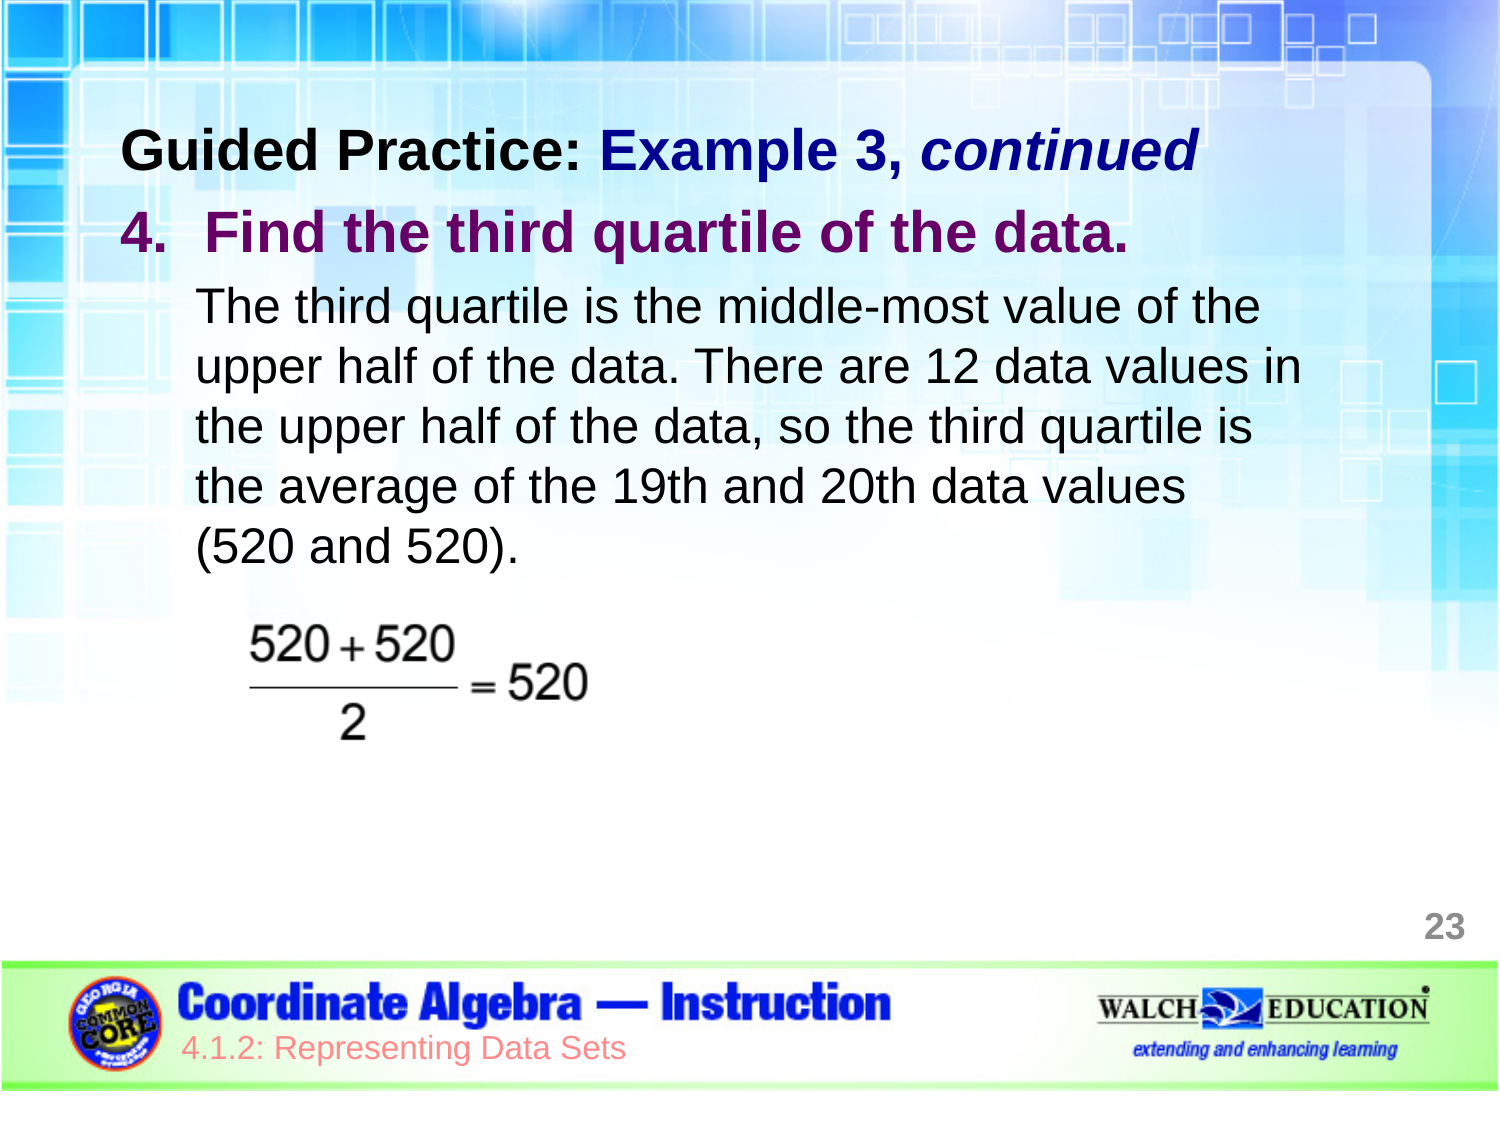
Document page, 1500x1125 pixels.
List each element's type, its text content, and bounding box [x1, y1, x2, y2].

picture [1, 0, 1500, 1091]
footer 4.1.2: Representing Data Sets [166, 1024, 1080, 1069]
subtitle Guided Practice: Example 3, continued Find the third quartile of the data. The third quartile is the middle-most value of the upper half of the data. There are 12 data values in the upper half of the data, so the third quartile is the average of the 19th and 20th data values (520 and 520). [105, 105, 1386, 925]
slide_number 23 [1361, 901, 1481, 949]
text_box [244, 610, 592, 743]
